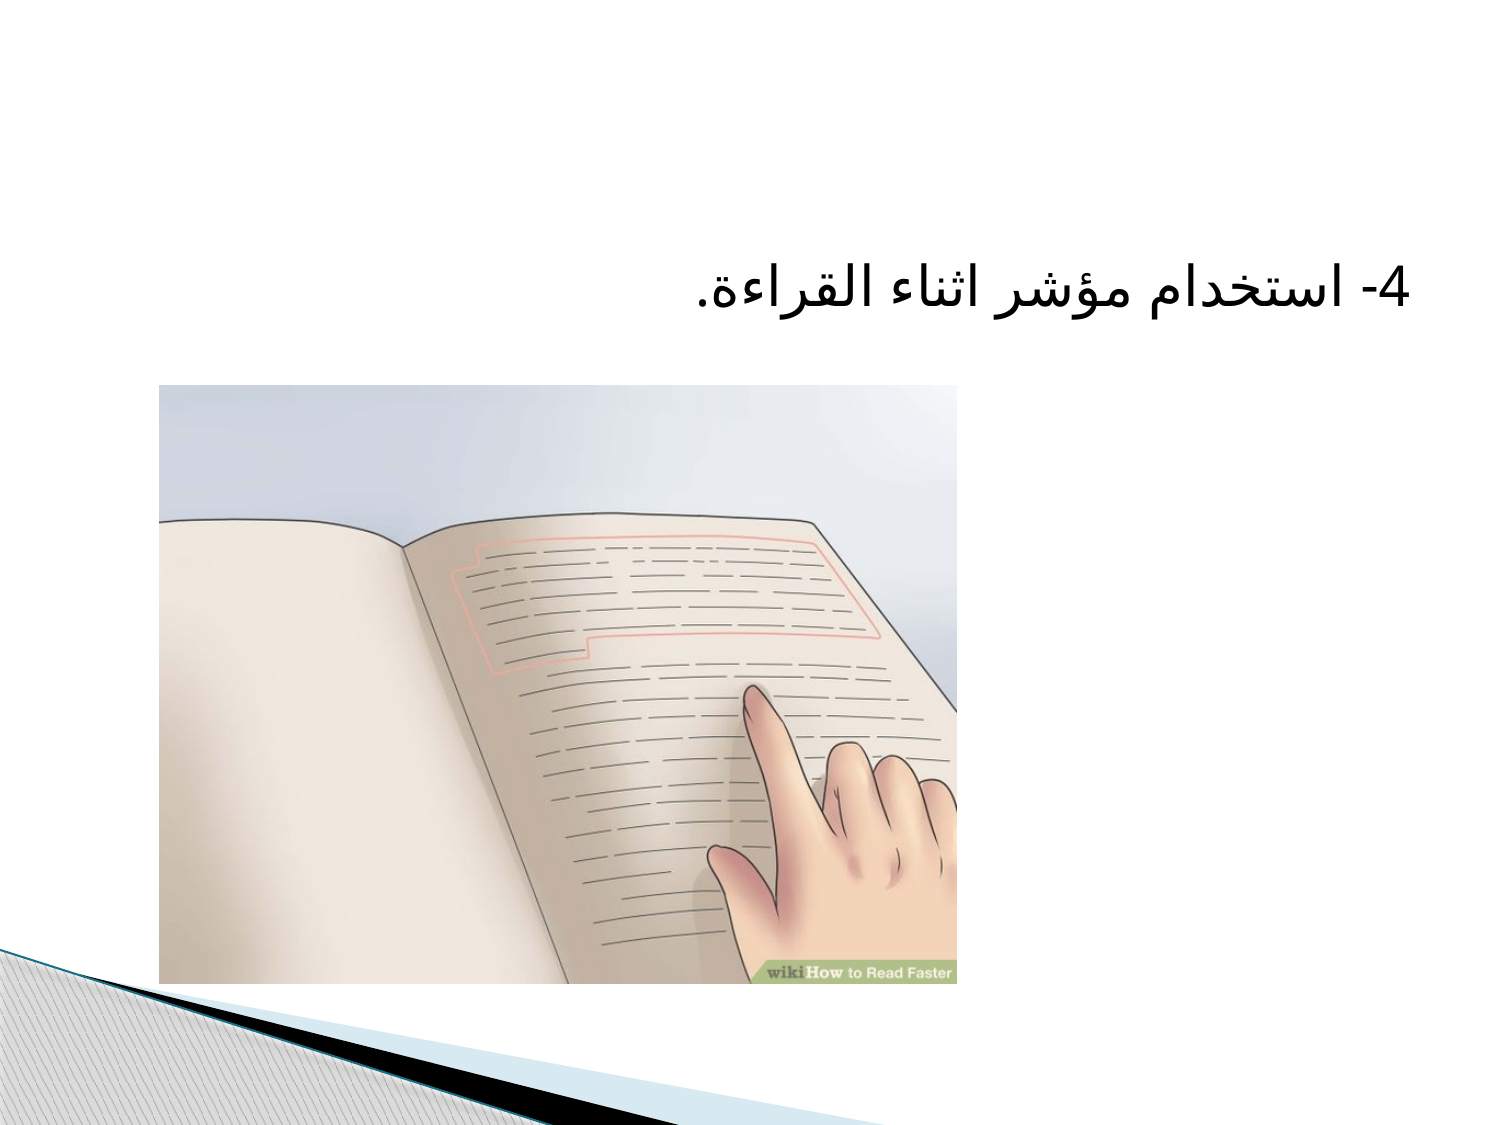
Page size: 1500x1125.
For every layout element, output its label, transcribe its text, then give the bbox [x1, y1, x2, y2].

picture [159, 385, 957, 984]
list 4- استخدام مؤشر اثناء القراءة. [75, 243, 1425, 986]
